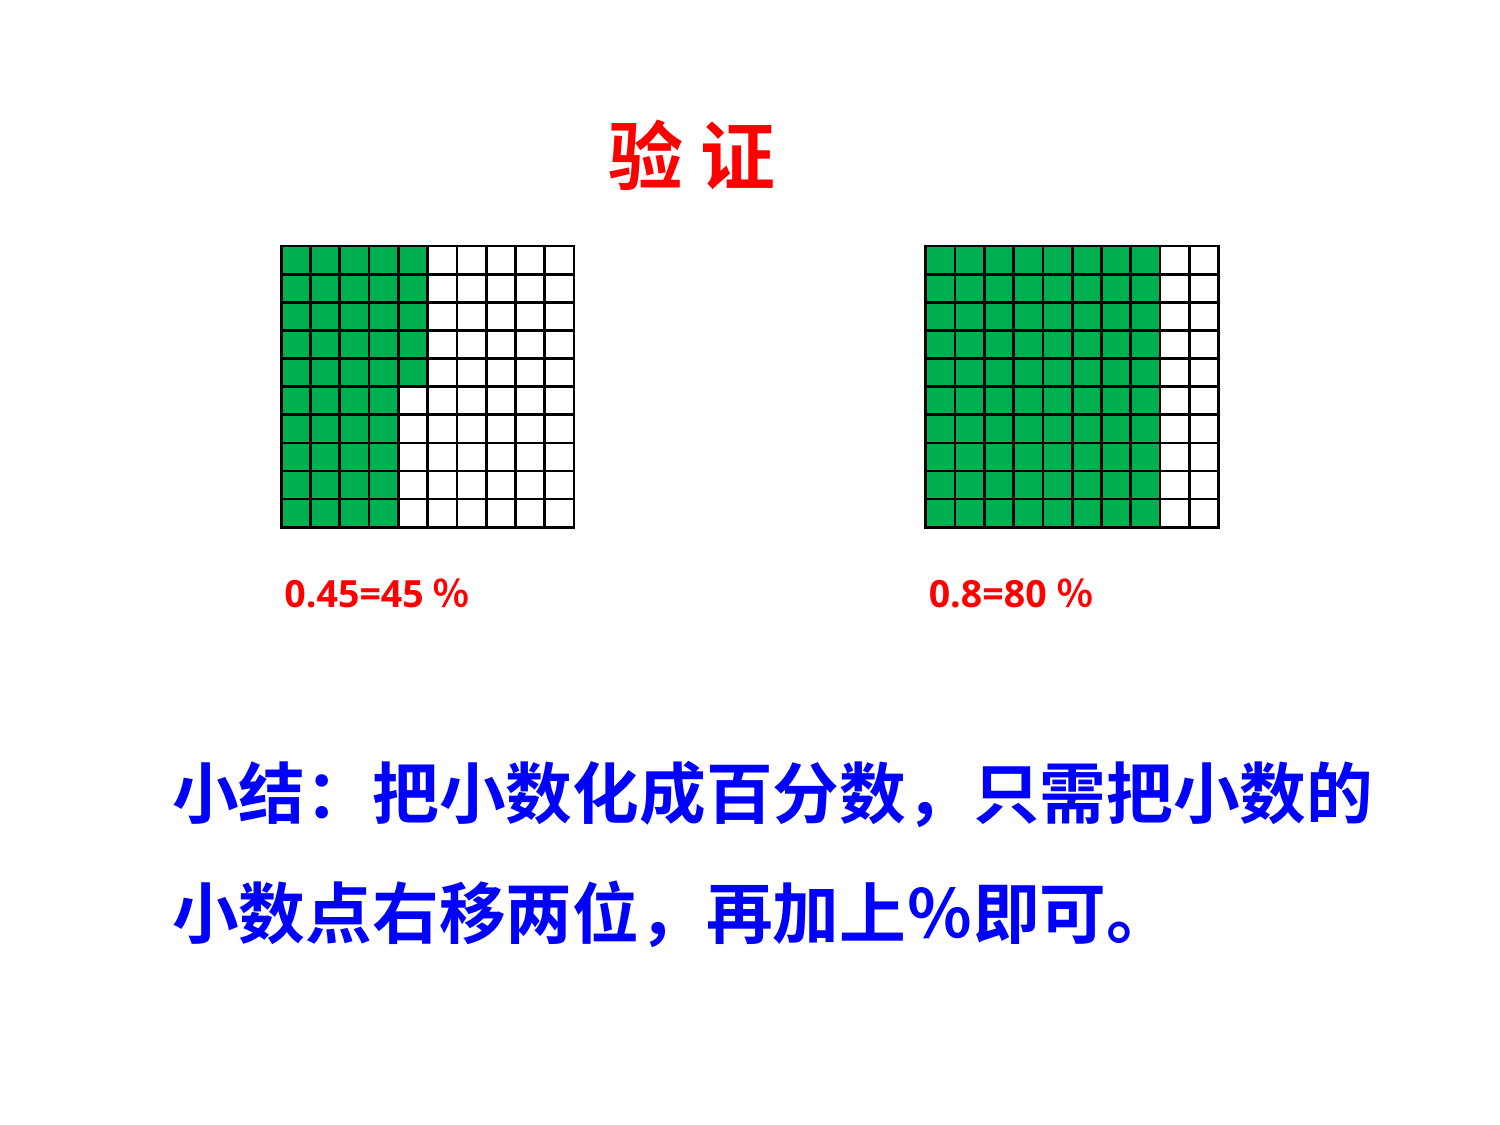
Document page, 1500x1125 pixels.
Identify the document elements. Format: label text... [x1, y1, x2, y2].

table_cell [1044, 388, 1071, 413]
table_cell [517, 388, 543, 413]
table_cell [546, 360, 573, 385]
table_cell [312, 360, 338, 385]
table_cell [283, 276, 309, 301]
table_cell [1103, 416, 1129, 442]
table_cell [488, 276, 514, 301]
table_cell [546, 304, 573, 329]
table_cell [927, 500, 954, 526]
table_cell [341, 472, 368, 498]
table_cell [312, 388, 338, 413]
table_cell [400, 360, 426, 385]
table_cell [956, 444, 983, 470]
table_cell [1015, 304, 1042, 329]
table_cell [1161, 416, 1188, 442]
table_cell [546, 416, 573, 442]
table_cell [283, 472, 309, 498]
table_cell [283, 388, 309, 413]
table_cell [1132, 304, 1159, 329]
table_cell [488, 304, 514, 329]
table_cell [429, 472, 456, 498]
table_cell [956, 388, 983, 413]
table_cell [283, 500, 309, 526]
table_cell [1074, 416, 1100, 442]
table_cell [1161, 332, 1188, 357]
table_cell [488, 472, 514, 498]
table_cell [312, 500, 338, 526]
table_cell [986, 500, 1012, 526]
table_cell [1103, 444, 1129, 470]
table_cell [341, 276, 368, 301]
table_cell [927, 416, 954, 442]
table_cell [1191, 500, 1217, 526]
table_cell [1103, 276, 1129, 301]
table_cell [1044, 444, 1071, 470]
table_cell [488, 332, 514, 357]
table_cell [458, 500, 485, 526]
table_cell [1015, 444, 1042, 470]
table_cell [341, 360, 368, 385]
table_cell [1015, 472, 1042, 498]
table_cell [341, 304, 368, 329]
table_cell [546, 472, 573, 498]
table_cell [517, 500, 543, 526]
table_cell [1161, 444, 1188, 470]
table_cell [1191, 304, 1217, 329]
table_cell [458, 304, 485, 329]
table_cell [312, 444, 338, 470]
table_cell [1103, 388, 1129, 413]
table_cell [1044, 360, 1071, 385]
table_cell [1103, 304, 1129, 329]
table_cell [370, 444, 397, 470]
table_cell [517, 416, 543, 442]
table_cell [1161, 360, 1188, 385]
table_cell [370, 360, 397, 385]
table_cell [956, 304, 983, 329]
table_cell [400, 444, 426, 470]
table_header [927, 247, 954, 273]
table_cell [927, 276, 954, 301]
table_header [546, 247, 573, 273]
table_cell [1191, 360, 1217, 385]
table_cell [517, 360, 543, 385]
table_cell [429, 388, 456, 413]
table_cell [283, 332, 309, 357]
table_cell [341, 416, 368, 442]
table_cell [341, 500, 368, 526]
table_cell [517, 472, 543, 498]
table_cell [370, 500, 397, 526]
table_cell [927, 472, 954, 498]
table_cell [1161, 472, 1188, 498]
table_cell [458, 416, 485, 442]
table_header [458, 247, 485, 273]
table_cell [370, 304, 397, 329]
table_cell [1132, 500, 1159, 526]
table_cell [312, 304, 338, 329]
table_header [488, 247, 514, 273]
table_cell [986, 304, 1012, 329]
table_cell [1044, 276, 1071, 301]
table_cell [341, 444, 368, 470]
table_cell [1015, 500, 1042, 526]
table_header [517, 247, 543, 273]
table_cell [1103, 472, 1129, 498]
table_cell [927, 444, 954, 470]
table_header [1015, 247, 1042, 273]
table_cell [1074, 276, 1100, 301]
table_cell [1044, 500, 1071, 526]
table_cell [1132, 388, 1159, 413]
table_cell [400, 416, 426, 442]
table_cell [1015, 416, 1042, 442]
table_cell [458, 332, 485, 357]
table_cell [283, 444, 309, 470]
table_cell [400, 500, 426, 526]
table_cell [458, 444, 485, 470]
table_cell [546, 444, 573, 470]
table_cell [986, 444, 1012, 470]
table_cell [1132, 360, 1159, 385]
table_cell [370, 472, 397, 498]
table_cell [1132, 472, 1159, 498]
table_cell [1074, 304, 1100, 329]
table_cell [956, 360, 983, 385]
table_cell [1044, 332, 1071, 357]
table_cell [488, 416, 514, 442]
table_cell [517, 304, 543, 329]
table_cell [1074, 332, 1100, 357]
table_cell [986, 360, 1012, 385]
table_header [1191, 247, 1217, 273]
table_header [400, 247, 426, 273]
table_cell [927, 388, 954, 413]
table_cell [429, 276, 456, 301]
table_cell [1103, 332, 1129, 357]
table_cell [1044, 416, 1071, 442]
table_cell [986, 416, 1012, 442]
table_header [312, 247, 338, 273]
table_cell [1132, 416, 1159, 442]
table_cell [1161, 304, 1188, 329]
table_cell [488, 388, 514, 413]
table_header [370, 247, 397, 273]
table_cell [400, 276, 426, 301]
table_cell [546, 388, 573, 413]
table_cell [312, 416, 338, 442]
table_cell [370, 416, 397, 442]
table_cell [927, 360, 954, 385]
table_cell [400, 304, 426, 329]
table_cell [956, 276, 983, 301]
table_cell [1191, 332, 1217, 357]
table_cell [1015, 388, 1042, 413]
table_cell [517, 444, 543, 470]
table_header [341, 247, 368, 273]
table_cell [370, 332, 397, 357]
table_cell [341, 332, 368, 357]
table_cell [1191, 276, 1217, 301]
table_cell [1044, 304, 1071, 329]
table_cell [1103, 360, 1129, 385]
table_cell [1191, 416, 1217, 442]
table_cell [1015, 360, 1042, 385]
table_cell [488, 360, 514, 385]
table_cell [400, 388, 426, 413]
table_cell [488, 444, 514, 470]
table_cell [986, 472, 1012, 498]
table_cell [1191, 444, 1217, 470]
table_cell [1074, 444, 1100, 470]
table_cell [986, 332, 1012, 357]
table_cell [1161, 500, 1188, 526]
table_cell [458, 472, 485, 498]
table_header [956, 247, 983, 273]
text_box 0.8=80％ [914, 562, 1266, 623]
table_cell [1015, 276, 1042, 301]
table_cell [370, 388, 397, 413]
table_cell [1074, 388, 1100, 413]
table_cell [400, 472, 426, 498]
table_cell [283, 360, 309, 385]
table_cell [986, 388, 1012, 413]
table_cell [1015, 332, 1042, 357]
table_cell [1161, 388, 1188, 413]
text_box 小结：把小数化成百分数，只需把小数的小数点右移两位，再加上％即可。 [157, 704, 1412, 959]
table_header [283, 247, 309, 273]
table_cell [429, 500, 456, 526]
table_cell [312, 472, 338, 498]
table_cell [429, 304, 456, 329]
table_cell [986, 276, 1012, 301]
table_cell [517, 276, 543, 301]
table_header [1103, 247, 1129, 273]
table_cell [312, 332, 338, 357]
table_cell [429, 444, 456, 470]
table_cell [1161, 276, 1188, 301]
table_cell [458, 276, 485, 301]
table_cell [283, 304, 309, 329]
table_cell [1074, 360, 1100, 385]
table_cell [546, 332, 573, 357]
table_cell [1191, 472, 1217, 498]
table_cell [1074, 472, 1100, 498]
table_cell [312, 276, 338, 301]
table_cell [429, 416, 456, 442]
table_header [986, 247, 1012, 273]
table_cell [458, 388, 485, 413]
table_cell [1103, 500, 1129, 526]
table_cell [927, 332, 954, 357]
table_cell [517, 332, 543, 357]
table_cell [1191, 388, 1217, 413]
table_cell [400, 332, 426, 357]
table_cell [956, 416, 983, 442]
table_cell [283, 416, 309, 442]
table_cell [1074, 500, 1100, 526]
text_box 0.45=45％ [269, 562, 610, 623]
table_cell [956, 332, 983, 357]
table_cell [341, 388, 368, 413]
table_header [429, 247, 456, 273]
table_cell [429, 360, 456, 385]
table_cell [1044, 472, 1071, 498]
table_cell [1132, 276, 1159, 301]
table_header [1132, 247, 1159, 273]
table_cell [370, 276, 397, 301]
table_cell [956, 472, 983, 498]
table_cell [488, 500, 514, 526]
table_cell [1132, 332, 1159, 357]
table_cell [1132, 444, 1159, 470]
table_header [1161, 247, 1188, 273]
table_cell [546, 500, 573, 526]
table_cell [429, 332, 456, 357]
table_cell [956, 500, 983, 526]
table_header [1044, 247, 1071, 273]
table_cell [927, 304, 954, 329]
table_cell [546, 276, 573, 301]
text_box 验 证 [594, 101, 899, 207]
table_header [1074, 247, 1100, 273]
table_cell [458, 360, 485, 385]
